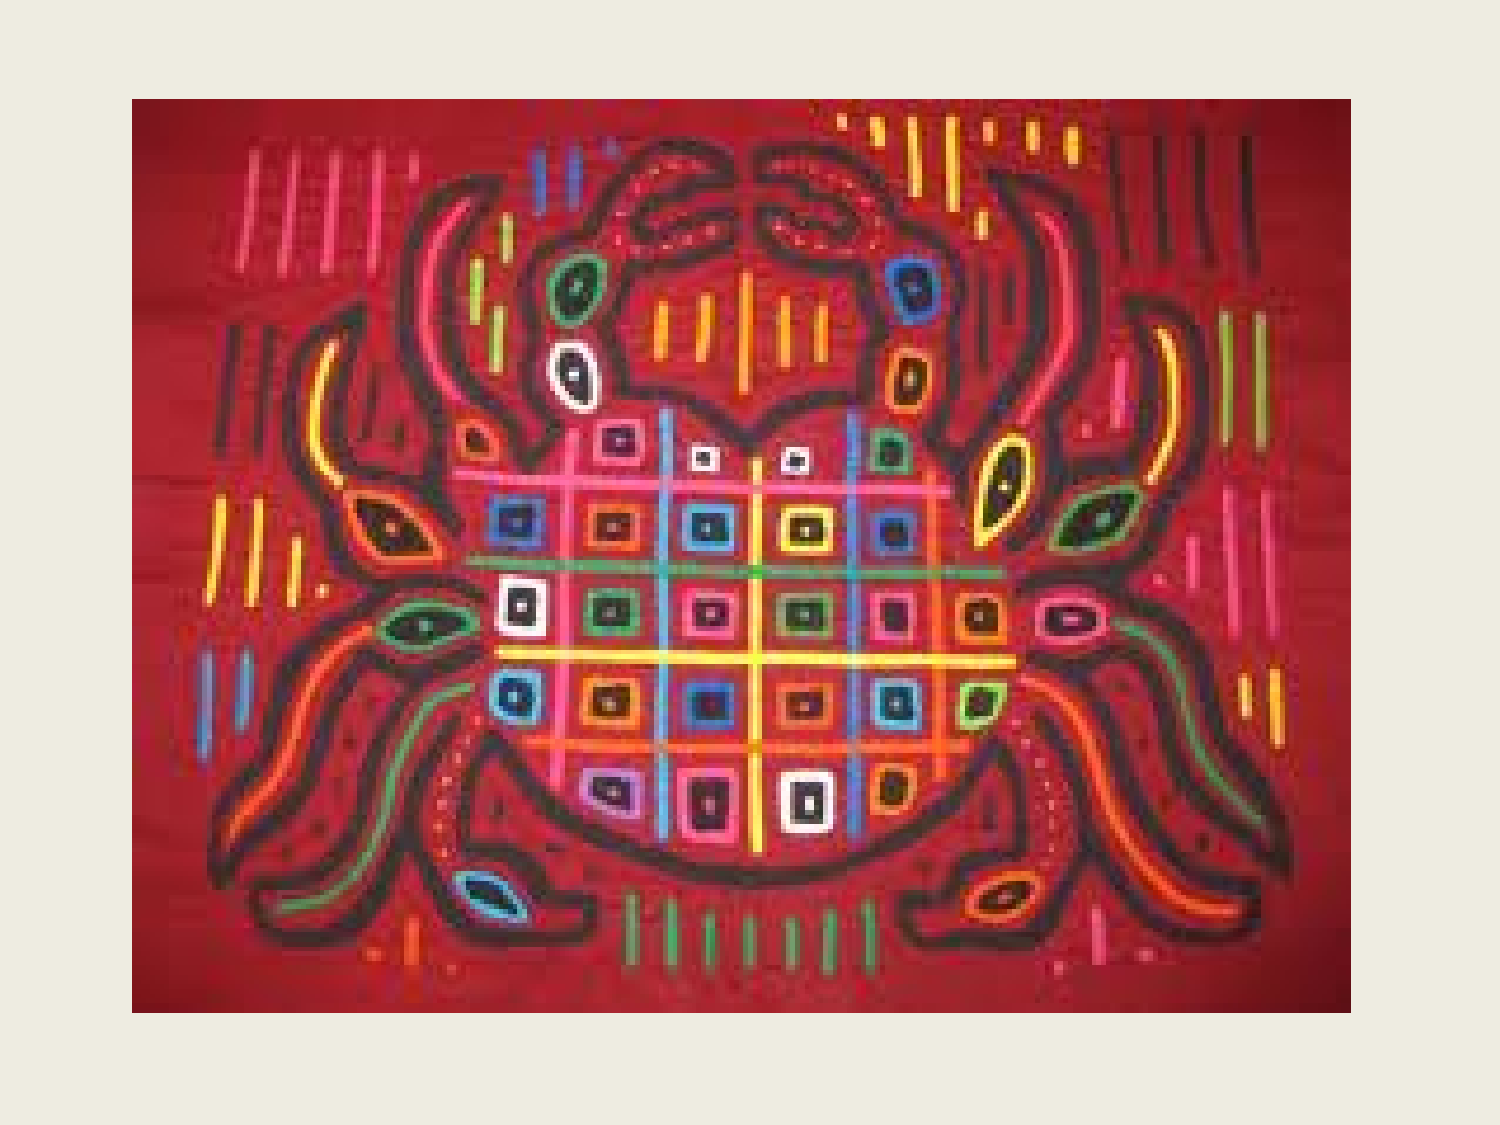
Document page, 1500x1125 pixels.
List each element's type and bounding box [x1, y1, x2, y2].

picture [132, 99, 1351, 1013]
